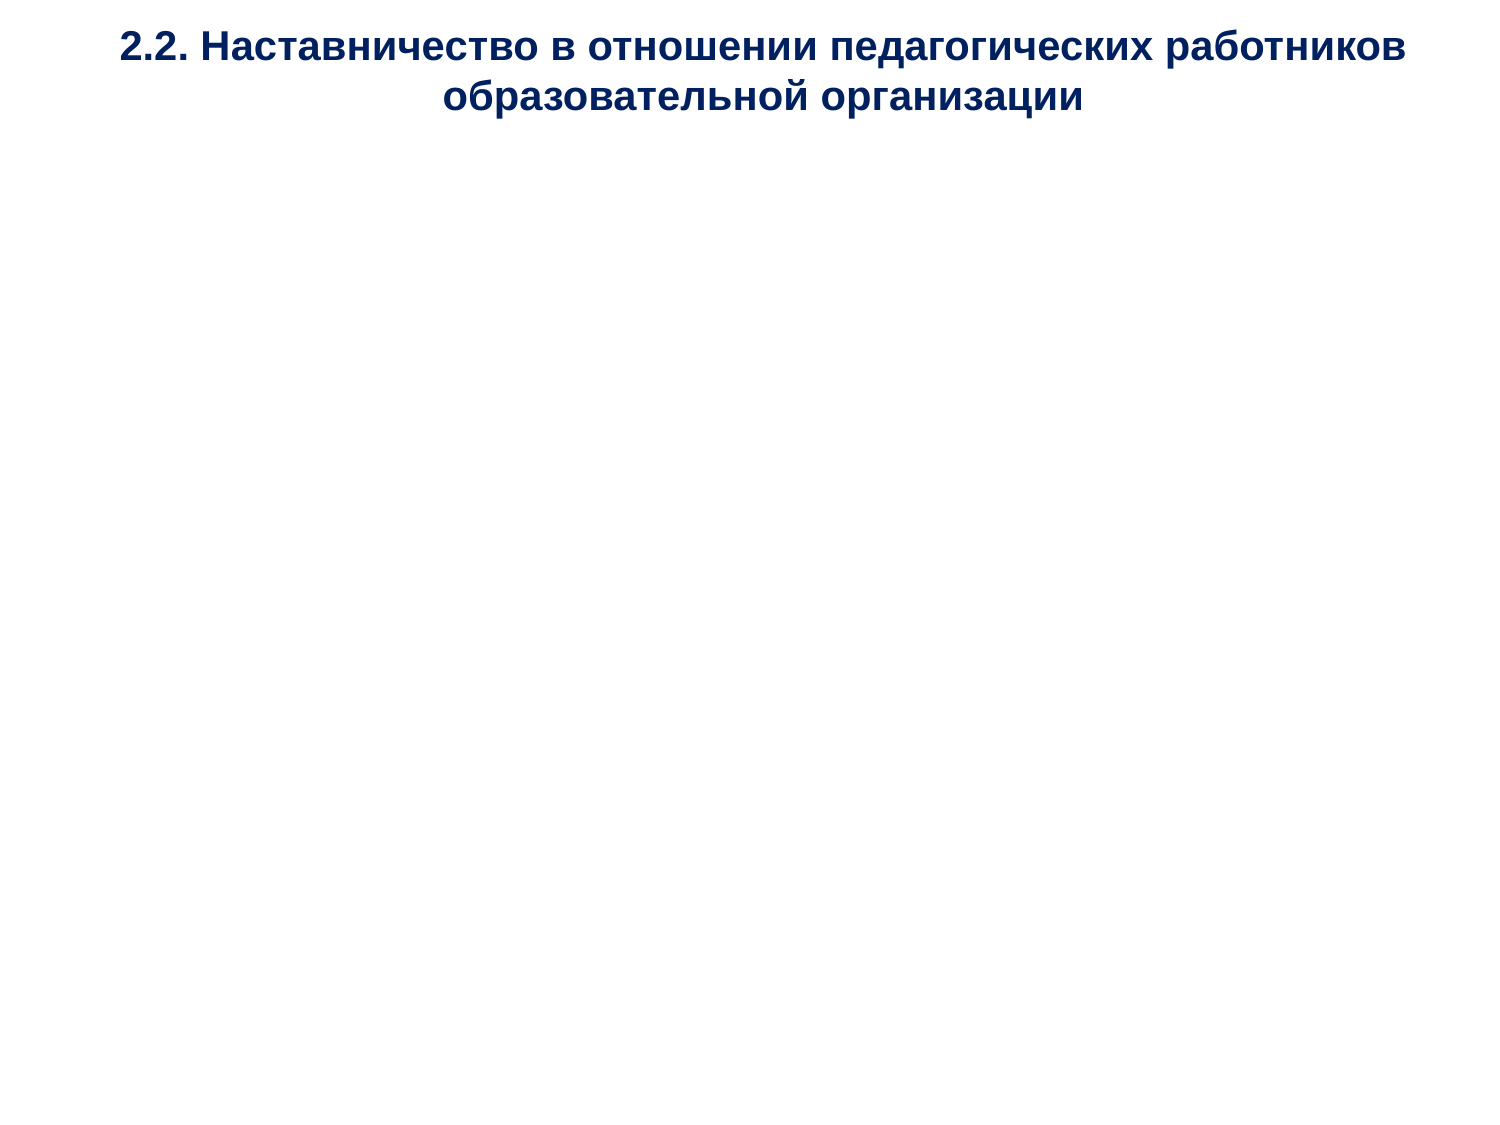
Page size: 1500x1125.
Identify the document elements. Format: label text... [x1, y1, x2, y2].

title 2.2. Наставничество в отношении педагогических работников образовательной организации [88, 0, 1439, 138]
